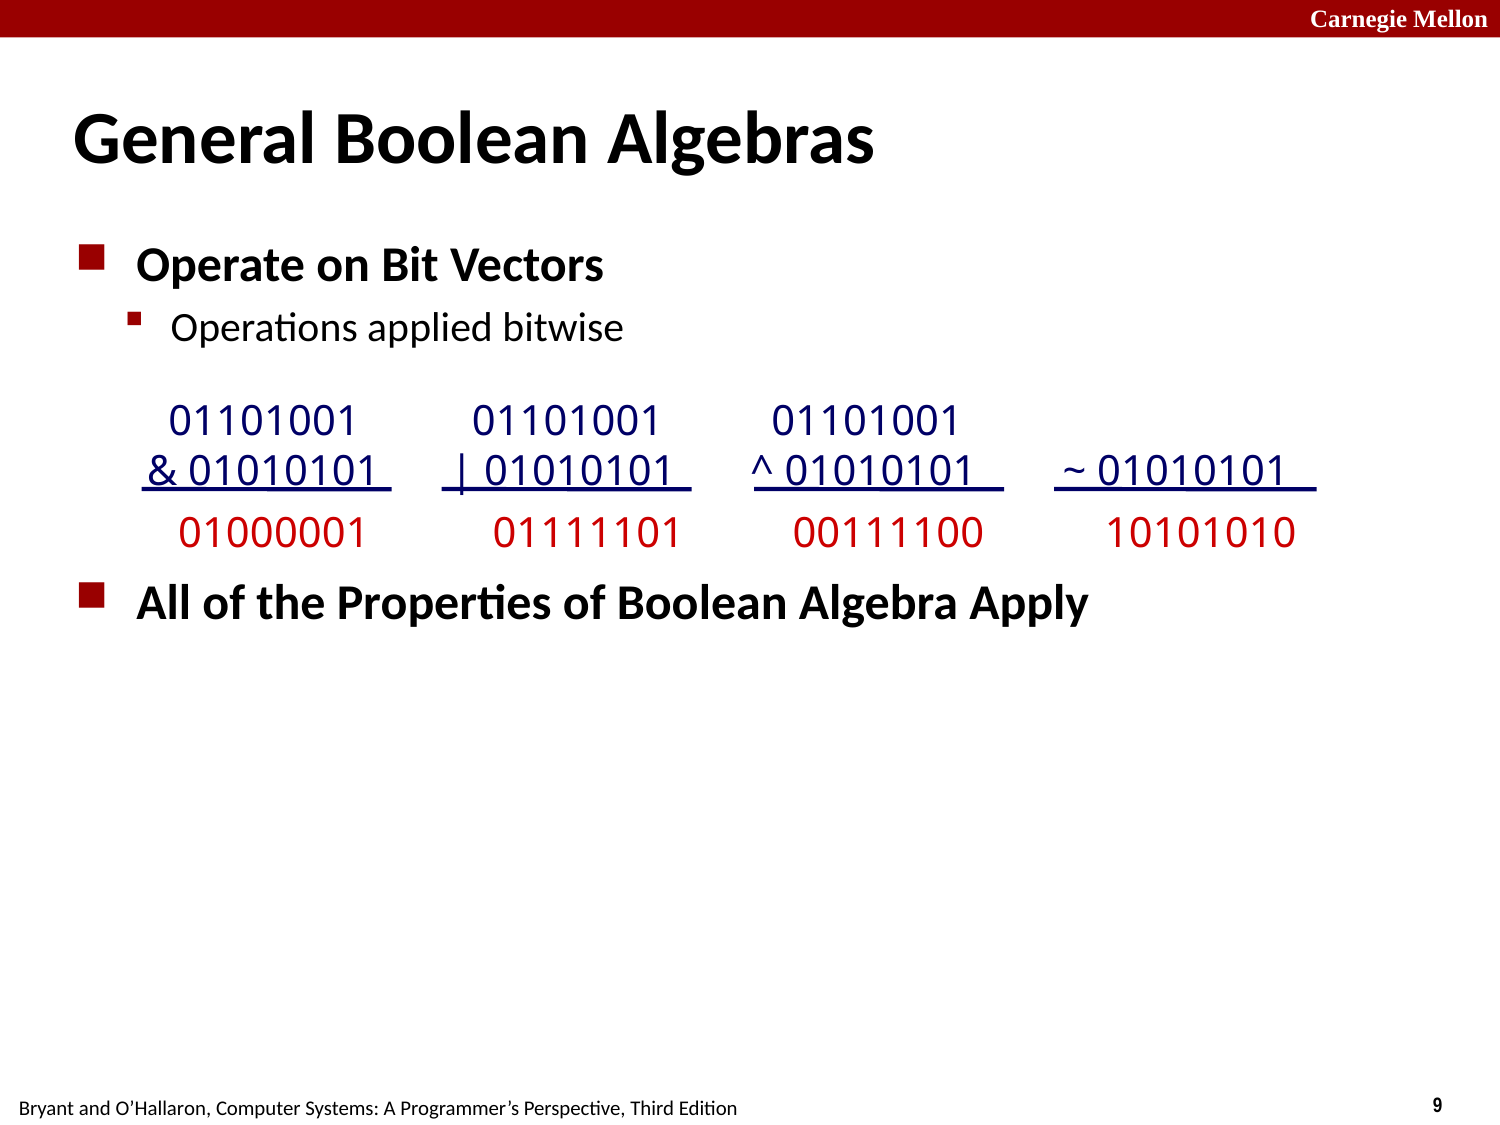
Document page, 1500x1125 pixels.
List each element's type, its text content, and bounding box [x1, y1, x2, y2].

text_box 00111100 [784, 497, 1000, 565]
text_box 10101010 [1096, 497, 1312, 565]
text_box 01111101 [484, 497, 700, 565]
text_box ~ 01010101 10101010 [1054, 385, 1305, 489]
text_box 01101001 ^ 01010101 00111100 [741, 385, 992, 553]
title General Boolean Algebras [58, 71, 1305, 197]
text_box ~ 01010101 10101010 [1054, 490, 1305, 553]
text_box 01101001 | 01010101 01111101 [442, 490, 692, 553]
text_box 01101001 & 01010101 01000001 [138, 385, 396, 553]
list Operate on Bit Vectors Operations applied bitwise All of the Properties of Boolean Algebra Apply [64, 223, 1361, 1040]
text_box 01000001 [148, 497, 386, 565]
text_box 01101001 | 01010101 01111101 [442, 385, 692, 489]
